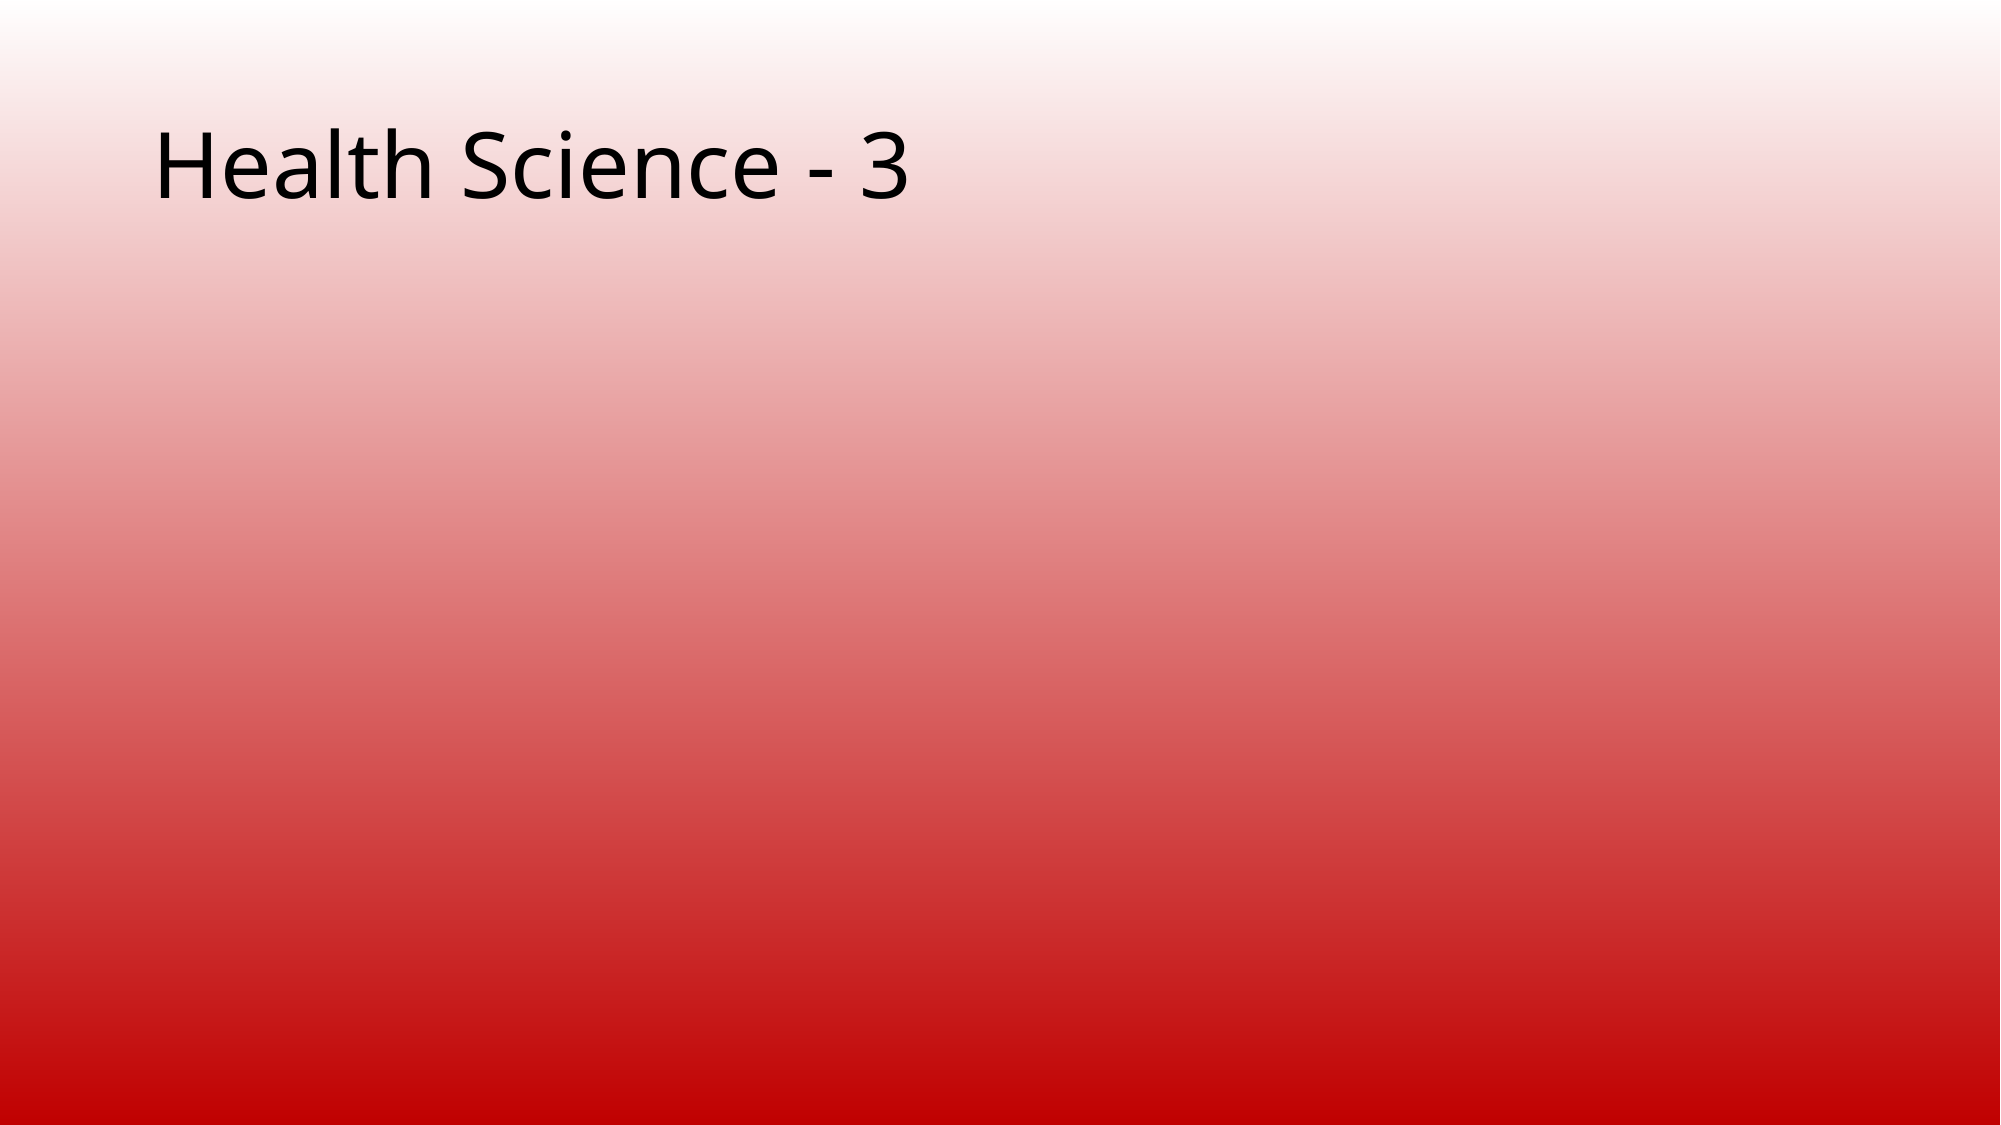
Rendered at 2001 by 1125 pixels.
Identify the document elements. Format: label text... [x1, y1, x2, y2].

title Health Science - 3 [137, 59, 1863, 278]
